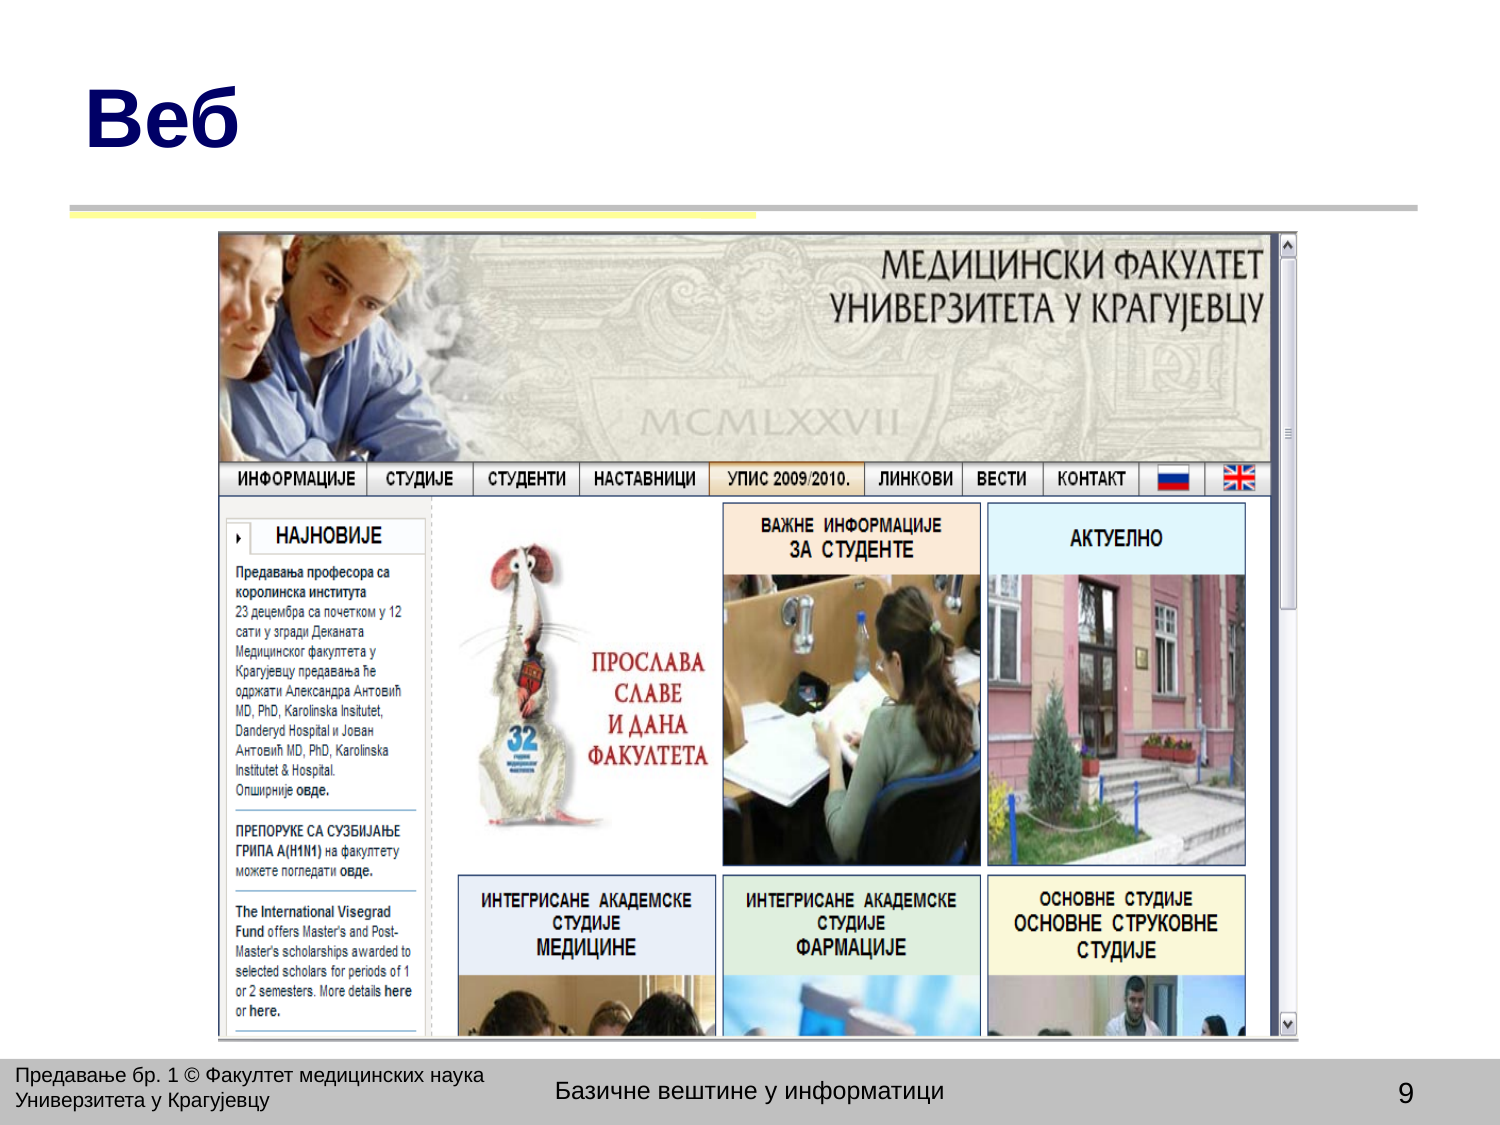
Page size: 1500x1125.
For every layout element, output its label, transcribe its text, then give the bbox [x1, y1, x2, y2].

footer Базичне вештине у информатици [512, 1066, 988, 1125]
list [217, 230, 1299, 1042]
slide_number 9 [1079, 1066, 1430, 1125]
title Веб [69, 19, 1426, 208]
slide_number Предавање бр. 1 © Факултет медицинских наука Универзитета у Крагујевцу [0, 1053, 599, 1108]
